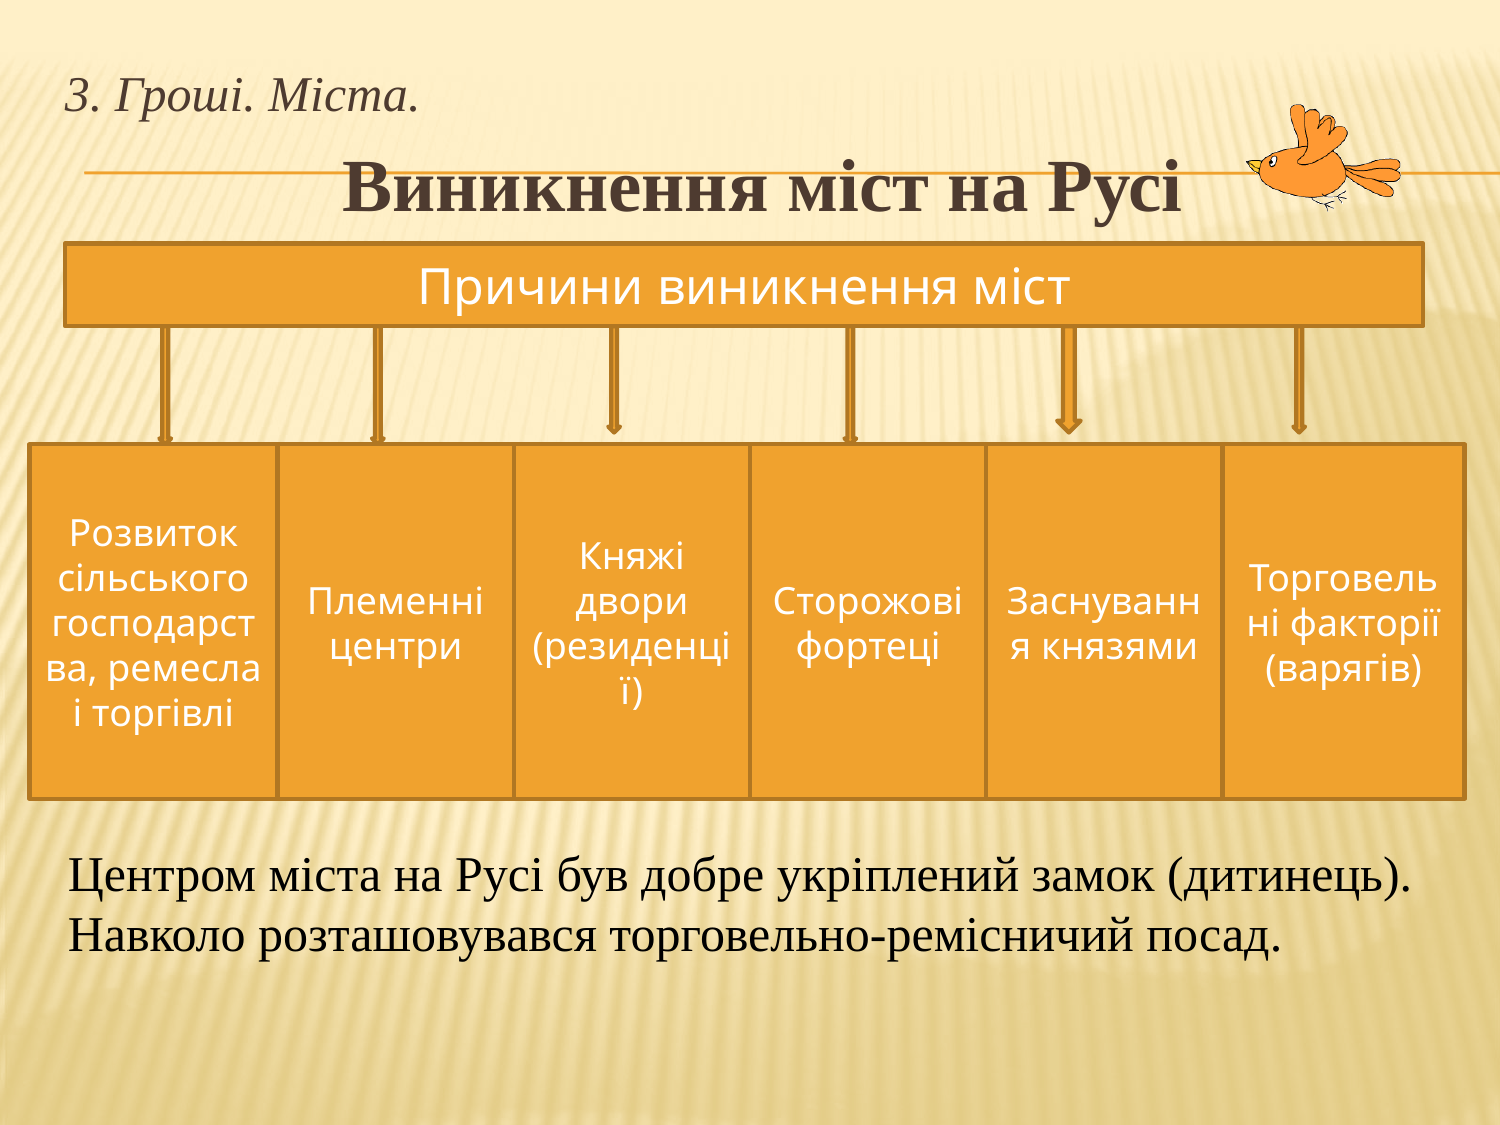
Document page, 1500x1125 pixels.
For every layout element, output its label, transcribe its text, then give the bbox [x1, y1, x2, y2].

text_box Заснування князями [984, 442, 1220, 801]
text_box [606, 324, 622, 435]
text_box [842, 324, 859, 442]
text_box Центром міста на Русі був добре укріплений замок (дитинець). Навколо розташовувався торговельно-ремісничий посад. [53, 834, 1459, 969]
text_box Причини виникнення міст [63, 241, 1425, 328]
list 3. Гроші. Міста. Виникнення міст на Русі [50, 54, 1475, 998]
text_box [1291, 324, 1308, 435]
text_box [369, 324, 386, 442]
picture [1198, 42, 1434, 278]
text_box [157, 324, 174, 442]
text_box Племенні центри [275, 442, 512, 801]
text_box [1055, 324, 1083, 435]
text_box Торговельні факторії (варягів) [1220, 442, 1467, 801]
text_box Розвиток сільського господарства, ремесла і торгівлі [27, 442, 275, 801]
text_box Сторожові фортеці [748, 442, 984, 801]
text_box Княжі двори (резиденції) [512, 442, 748, 801]
